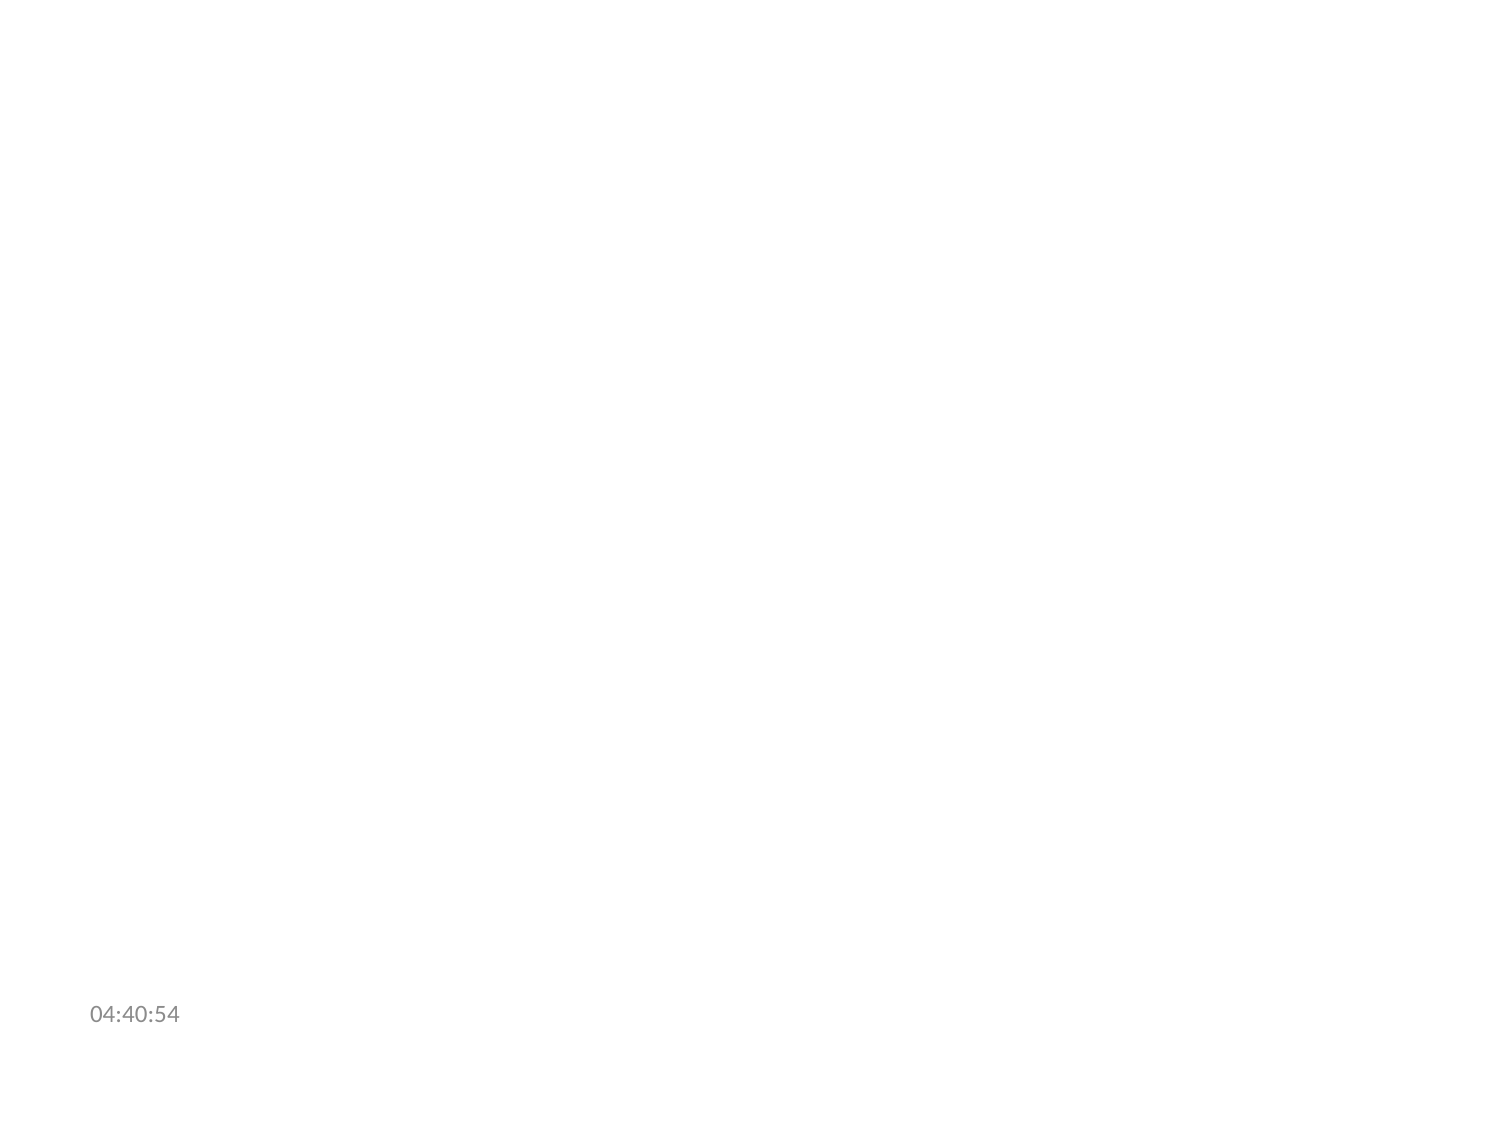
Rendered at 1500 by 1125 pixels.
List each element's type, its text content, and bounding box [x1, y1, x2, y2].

text_box 15:35:09 [75, 982, 425, 1043]
